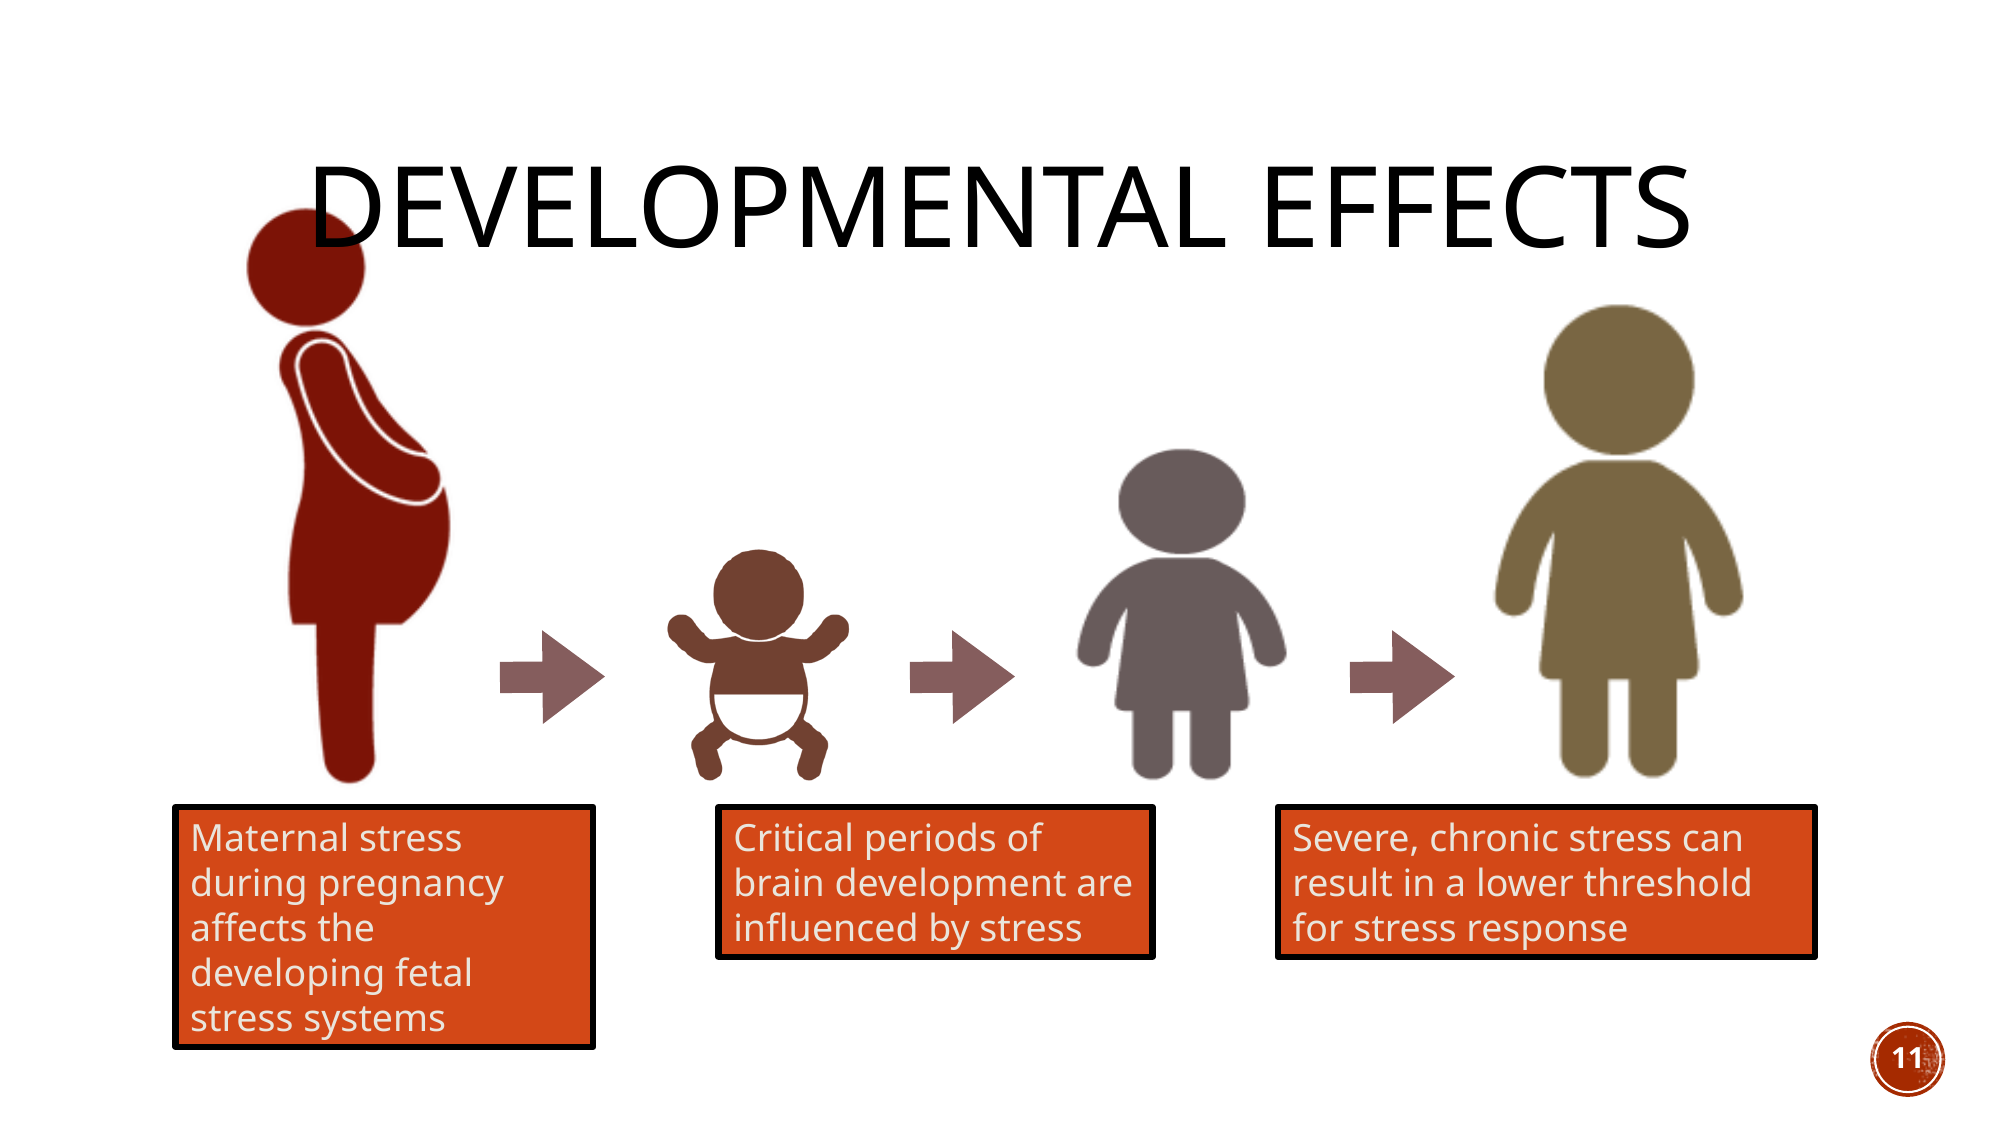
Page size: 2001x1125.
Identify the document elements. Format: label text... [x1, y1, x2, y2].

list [627, 528, 891, 793]
picture [1473, 278, 1775, 806]
text_box Severe, chronic stress can result in a lower threshold for stress response [1277, 807, 1815, 957]
picture [1060, 431, 1312, 798]
slide_number 11 [1855, 1028, 1961, 1089]
picture [64, 186, 676, 799]
text_box Critical periods of brain development are influenced by stress [718, 807, 1153, 957]
title Developmental effects [175, 79, 1826, 344]
text_box Maternal stress during pregnancy affects the developing fetal stress systems [175, 807, 594, 1047]
